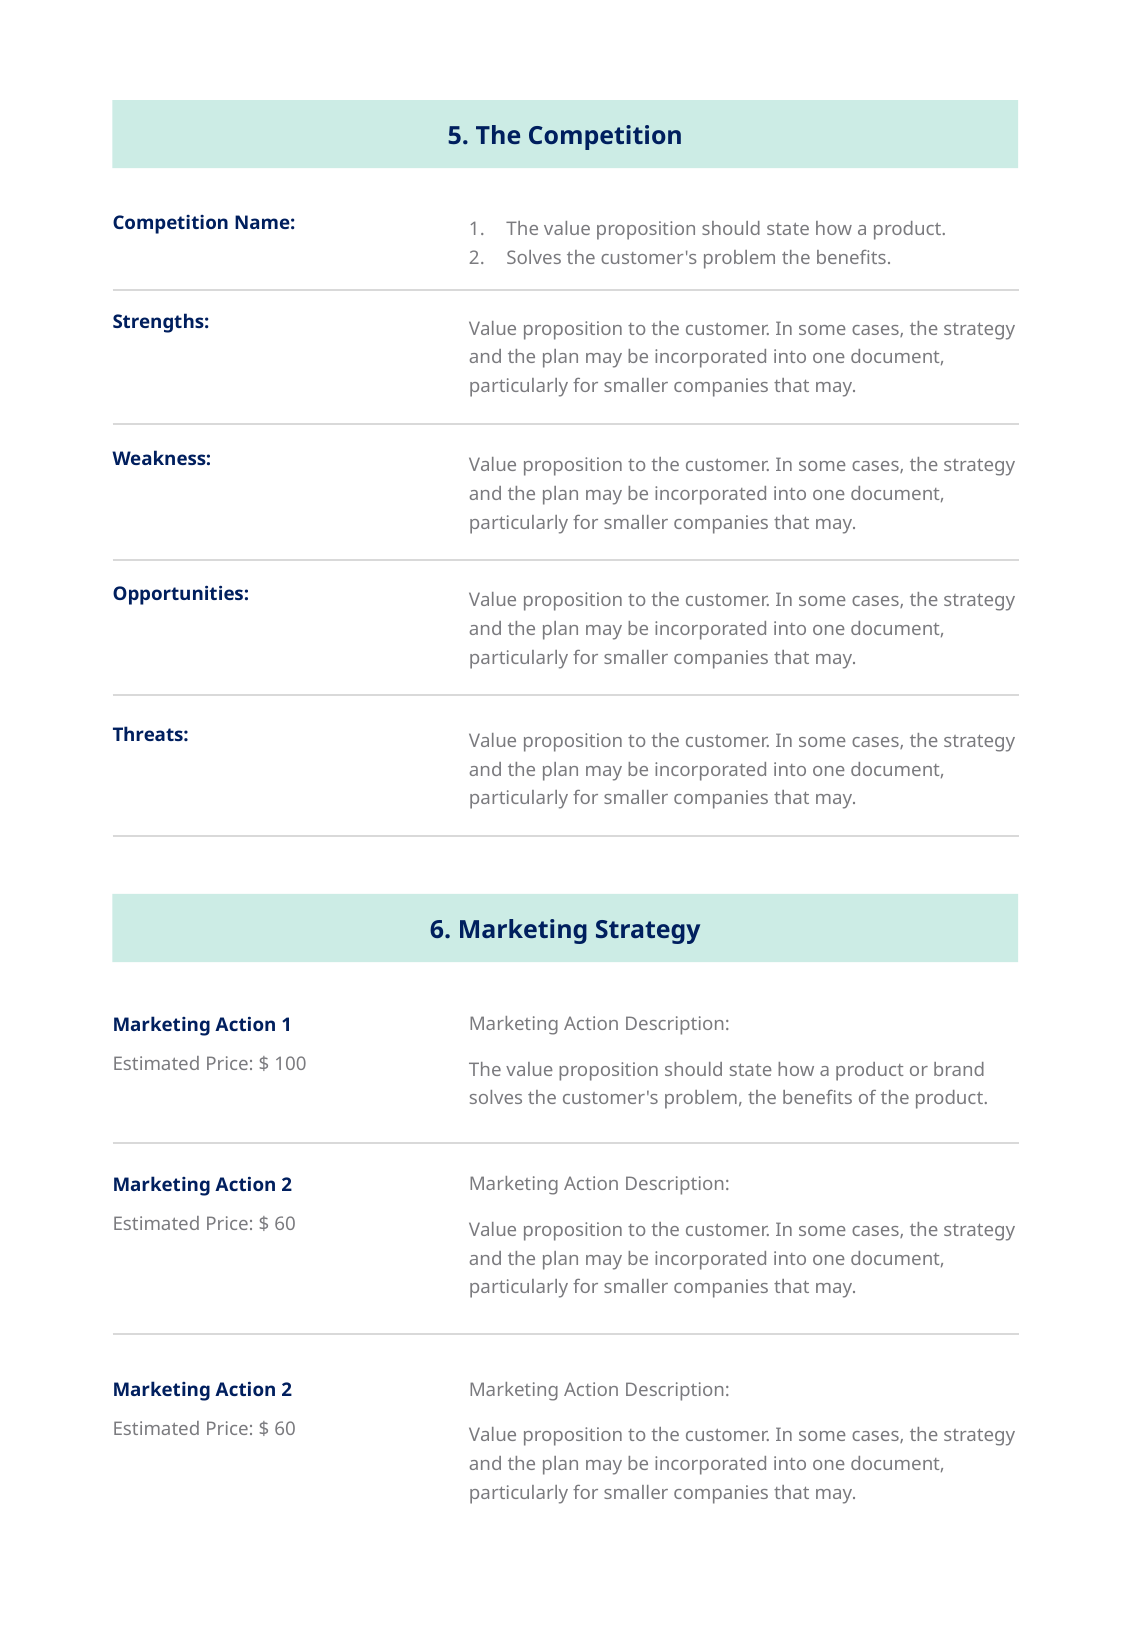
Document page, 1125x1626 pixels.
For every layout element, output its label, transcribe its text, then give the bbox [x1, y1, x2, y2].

text_box [111, 99, 1019, 169]
text_box Marketing Action Description: [468, 1377, 928, 1401]
text_box 6. Marketing Strategy [112, 912, 1019, 944]
text_box Opportunities: [112, 581, 304, 605]
text_box Marketing Action 2 [112, 1172, 304, 1195]
text_box Value proposition to the customer. In some cases, the strategy and the plan may be incorporated into one document, particularly for smaller companies that may. [468, 1211, 1019, 1298]
text_box Value proposition to the customer. In some cases, the strategy and the plan may be incorporated into one document, particularly for smaller companies that may. [468, 722, 1019, 809]
text_box Value proposition to the customer. In some cases, the strategy and the plan may be incorporated into one document, particularly for smaller companies that may. [468, 1416, 1019, 1503]
text_box Threats: [112, 722, 304, 745]
text_box Value proposition to the customer. In some cases, the strategy and the plan may be incorporated into one document, particularly for smaller companies that may. [468, 309, 1019, 397]
text_box Strengths: [112, 309, 304, 333]
text_box Marketing Action 1 [112, 1012, 304, 1035]
text_box The value proposition should state how a product or brand solves the customer's problem, the benefits of the product. [468, 1051, 1019, 1109]
text_box Estimated Price: $ 100 [112, 1051, 358, 1074]
text_box [111, 893, 1019, 963]
text_box Value proposition to the customer. In some cases, the strategy and the plan may be incorporated into one document, particularly for smaller companies that may. [468, 581, 1019, 668]
text_box 5. The Competition [112, 119, 1019, 150]
text_box Estimated Price: $ 60 [112, 1416, 358, 1440]
text_box Marketing Action Description: [468, 1012, 928, 1035]
text_box Estimated Price: $ 60 [112, 1211, 358, 1234]
text_box Marketing Action Description: [468, 1172, 928, 1195]
text_box Value proposition to the customer. In some cases, the strategy and the plan may be incorporated into one document, particularly for smaller companies that may. [468, 446, 1019, 534]
text_box Marketing Action 2 [112, 1377, 304, 1401]
text_box Weakness: [112, 446, 304, 470]
text_box The value proposition should state how a product. Solves the customer's problem the benefits. [468, 210, 1019, 268]
text_box Competition Name: [112, 210, 304, 234]
